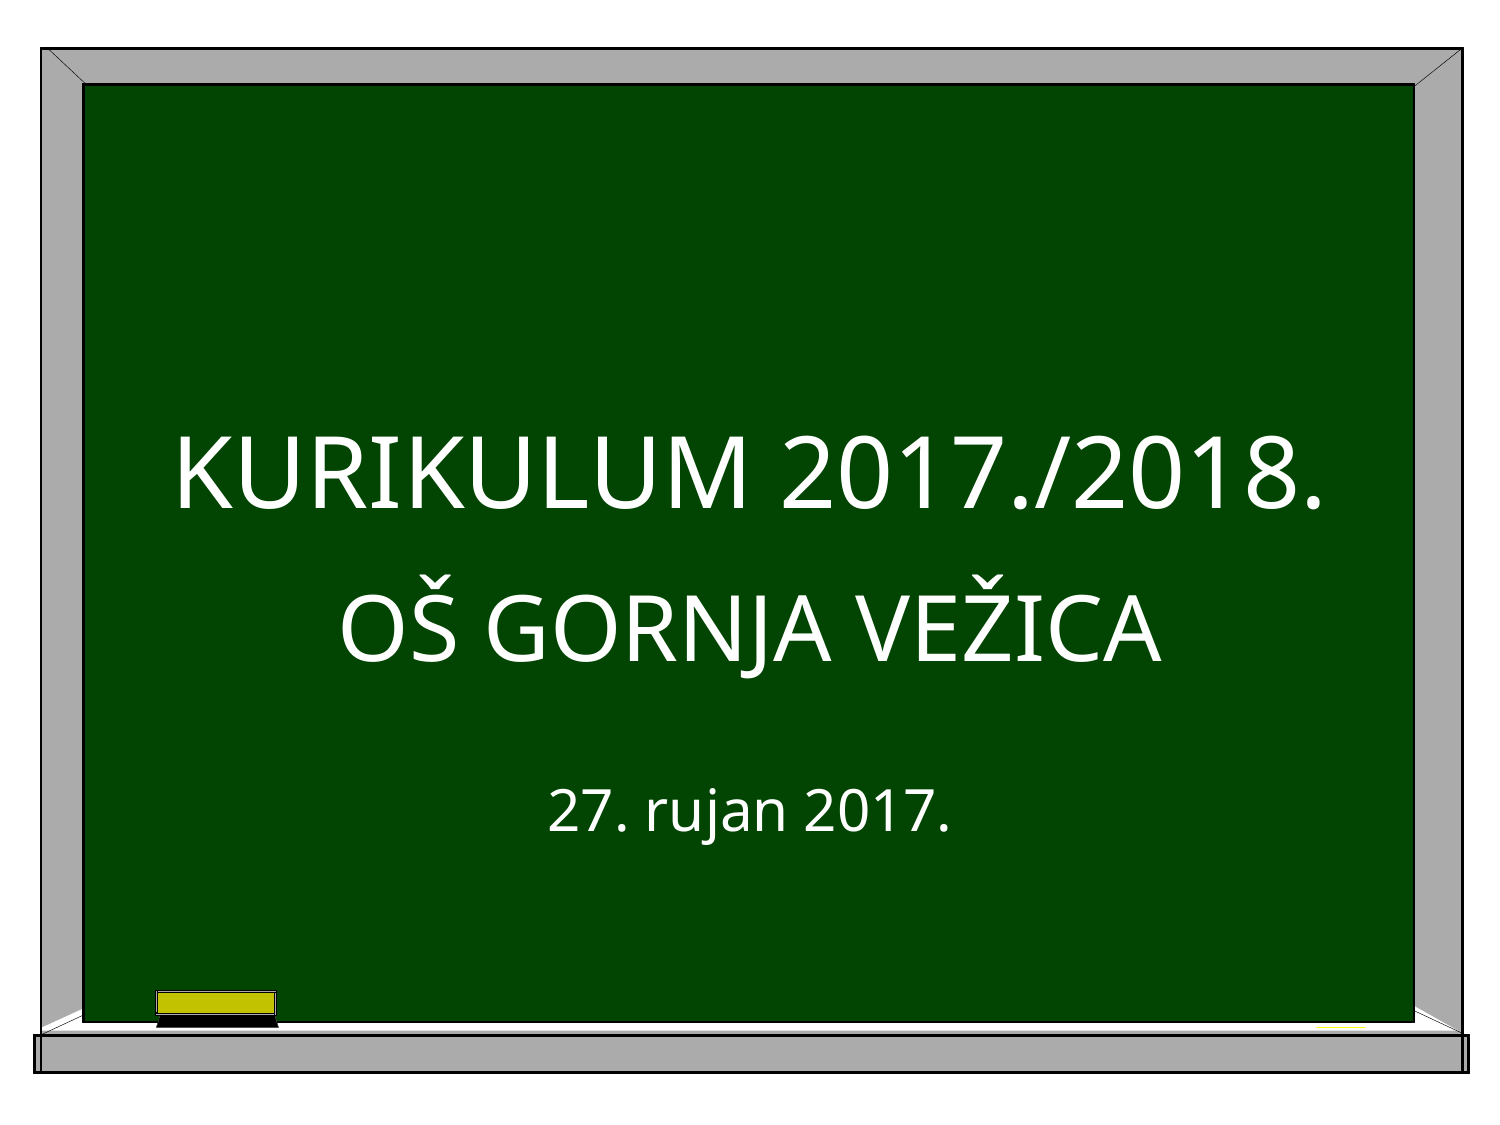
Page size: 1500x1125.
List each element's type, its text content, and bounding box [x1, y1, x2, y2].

subtitle OŠ GORNJA VEŽICA 27. rujan 2017. [225, 562, 1275, 850]
title KURIKULUM 2017./2018. [112, 375, 1388, 563]
